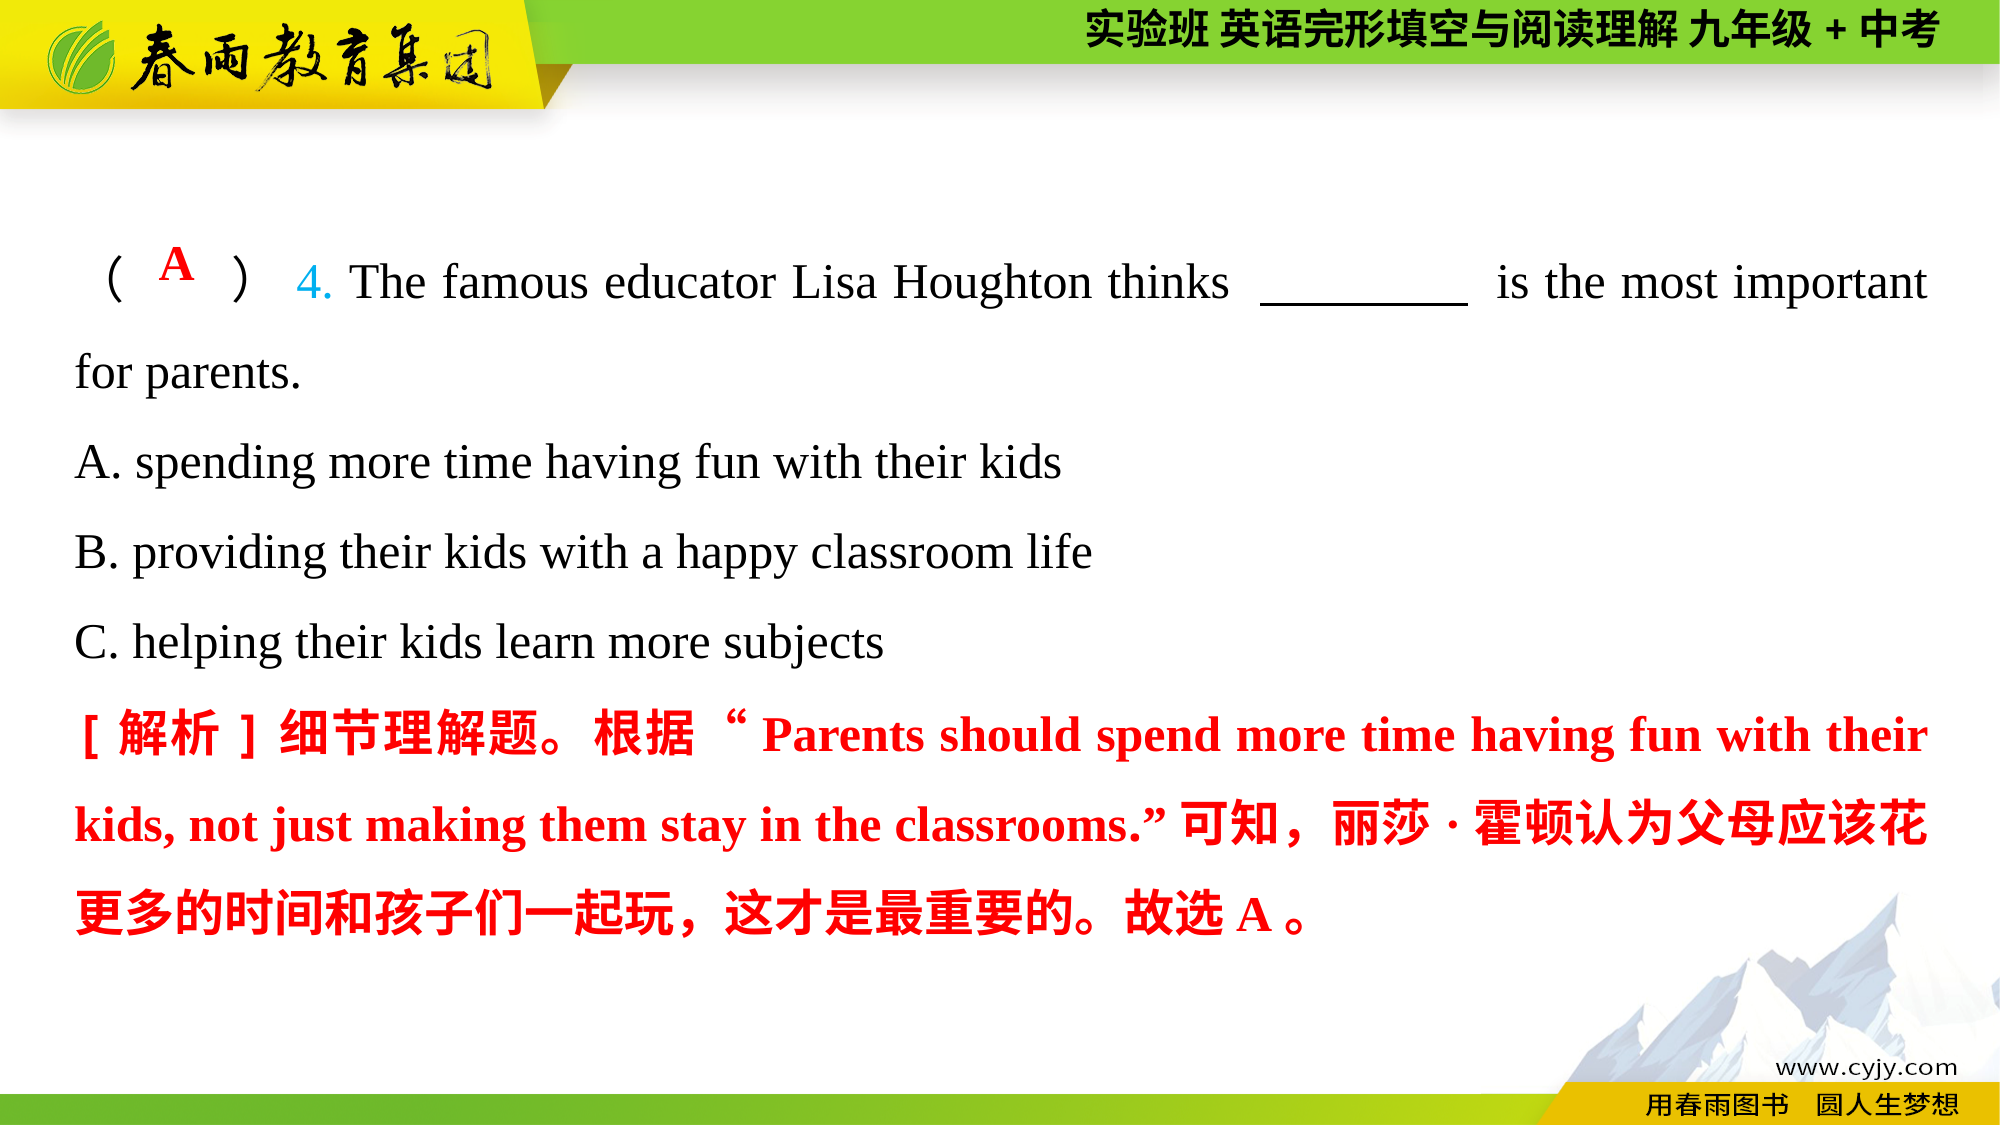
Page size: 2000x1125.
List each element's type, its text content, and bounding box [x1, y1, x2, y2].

text_box A [143, 222, 210, 298]
text_box [解析]细节理解题。根据“Parents should spend more time having fun with their kids, not just making them stay in the classrooms.”可知，丽莎·霍顿认为父母应该花更多的时间和孩子们一起玩，这才是最重要的。故选A。 [59, 664, 1944, 950]
list （ ）4. The famous educator Lisa Houghton thinks is the most important for parents. A. spending more time having fun with their kids B. providing their kids with a happy classroom life C. helping their kids learn more subjects [59, 211, 1944, 664]
picture [0, 0, 2000, 1125]
